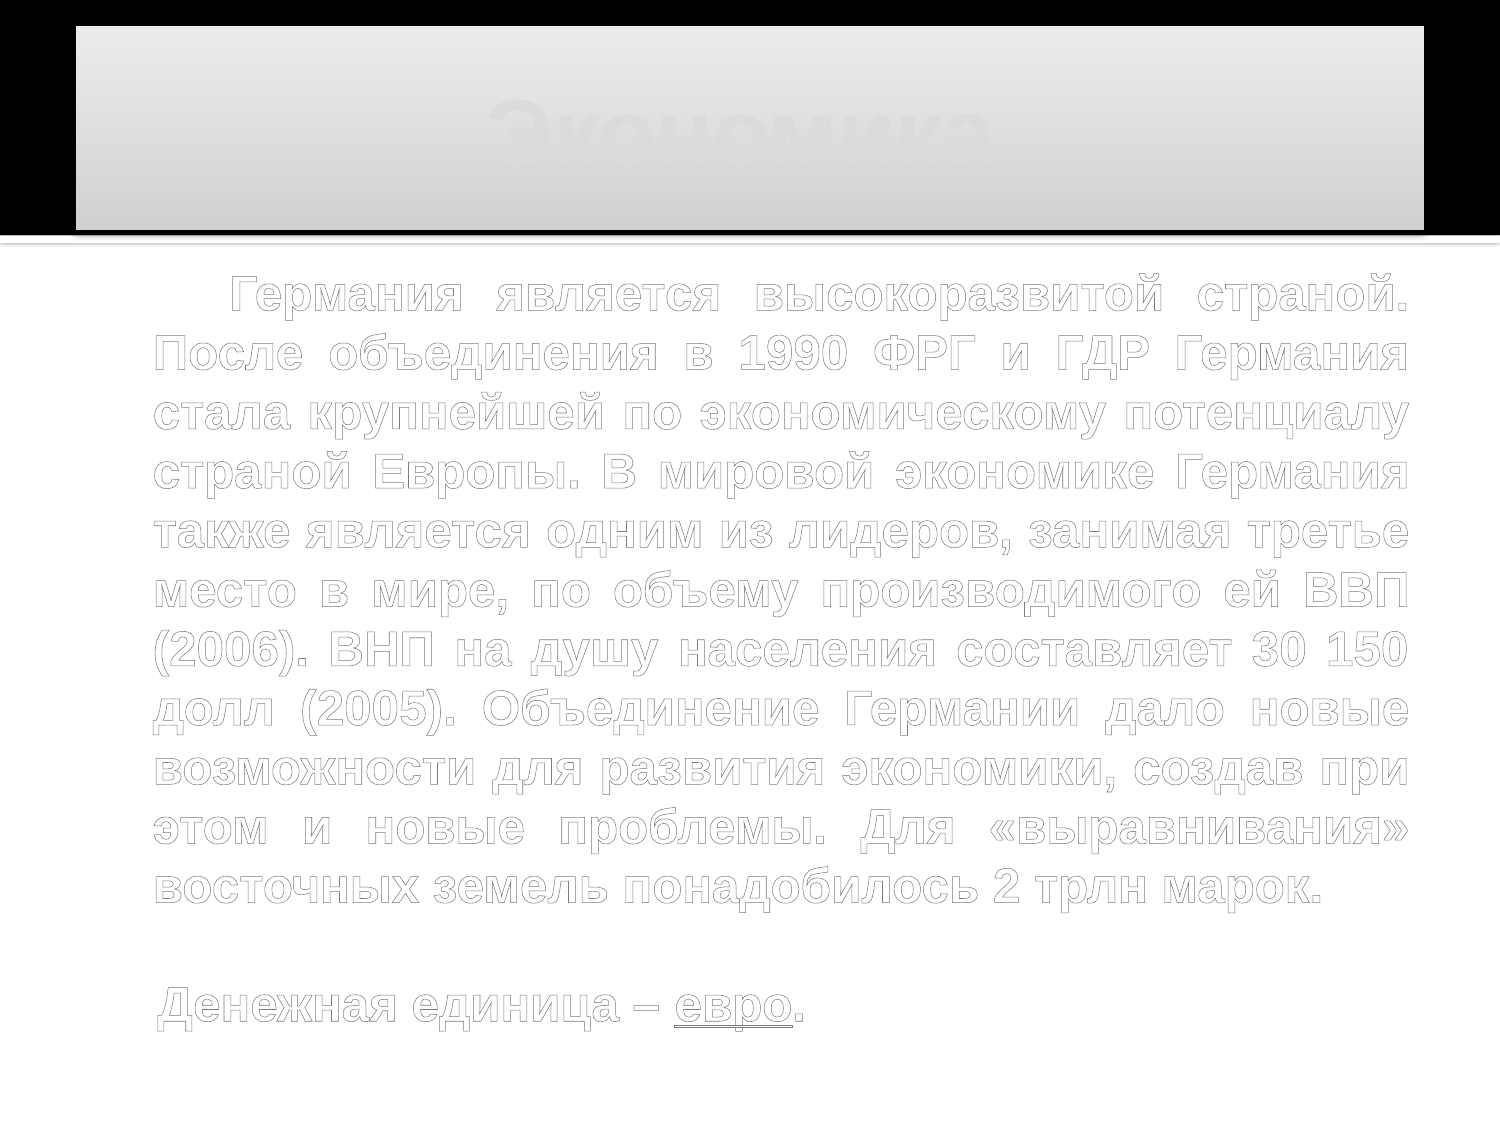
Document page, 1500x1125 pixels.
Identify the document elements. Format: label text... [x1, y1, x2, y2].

list Германия является высокоразвитой страной. После объединения в 1990 ФРГ и ГДР Германия стала крупнейшей по экономическому потенциалу страной Европы. В мировой экономике Германия также является одним из лидеров, занимая третье место в мире, по объему производимого ей ВВП (2006). ВНП на душу населения составляет 30 150 долл (2005). Объединение Германии дало новые возможности для развития экономики, создав при этом и новые проблемы. Для «выравнивания» восточных земель понадобилось 2 трлн марок. Денежная единица – евро. [75, 246, 1425, 1079]
title Экономика. [74, 25, 1425, 231]
